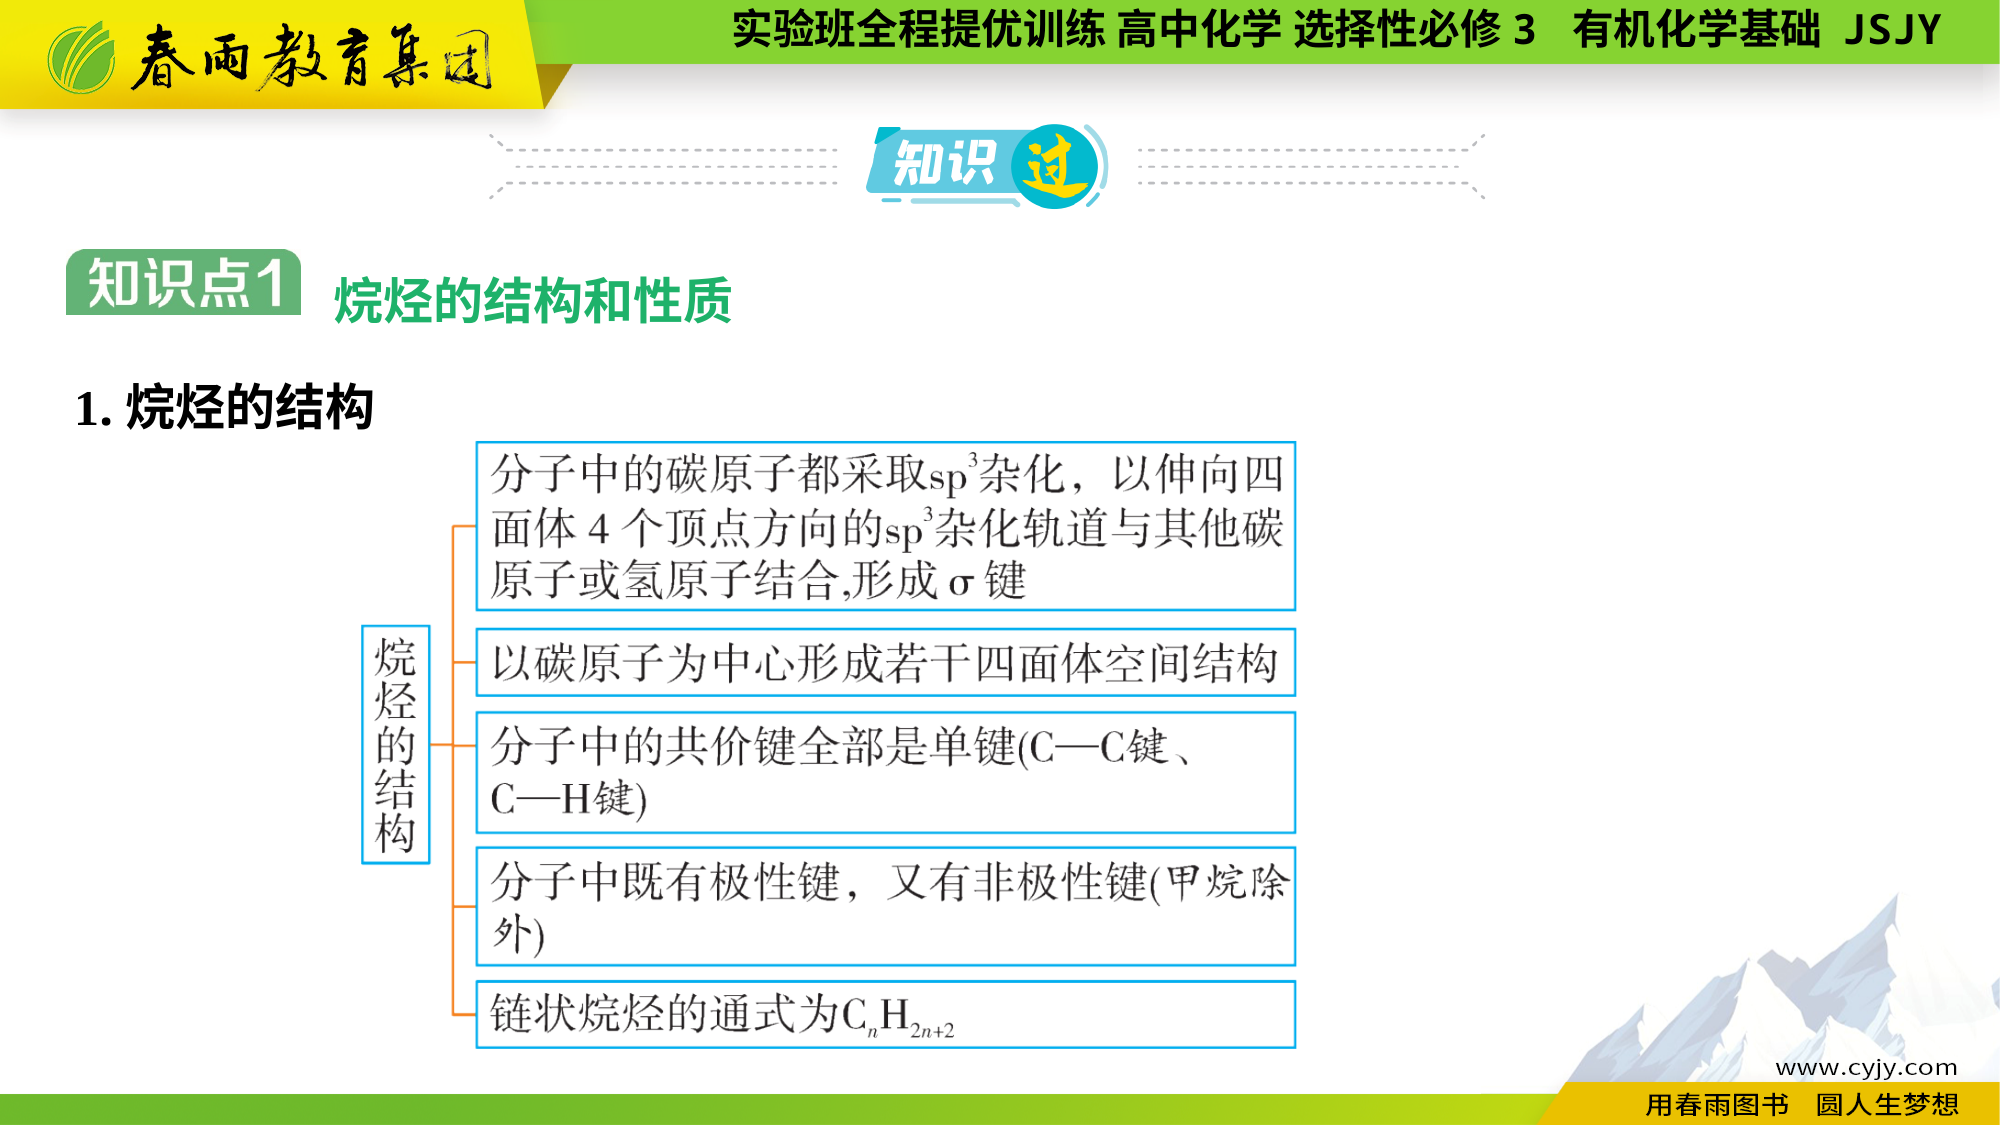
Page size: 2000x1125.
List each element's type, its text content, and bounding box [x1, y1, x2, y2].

picture [0, 0, 2000, 1125]
list 烷烃的结构和性质 1.烷烃的结构 [59, 231, 1944, 434]
